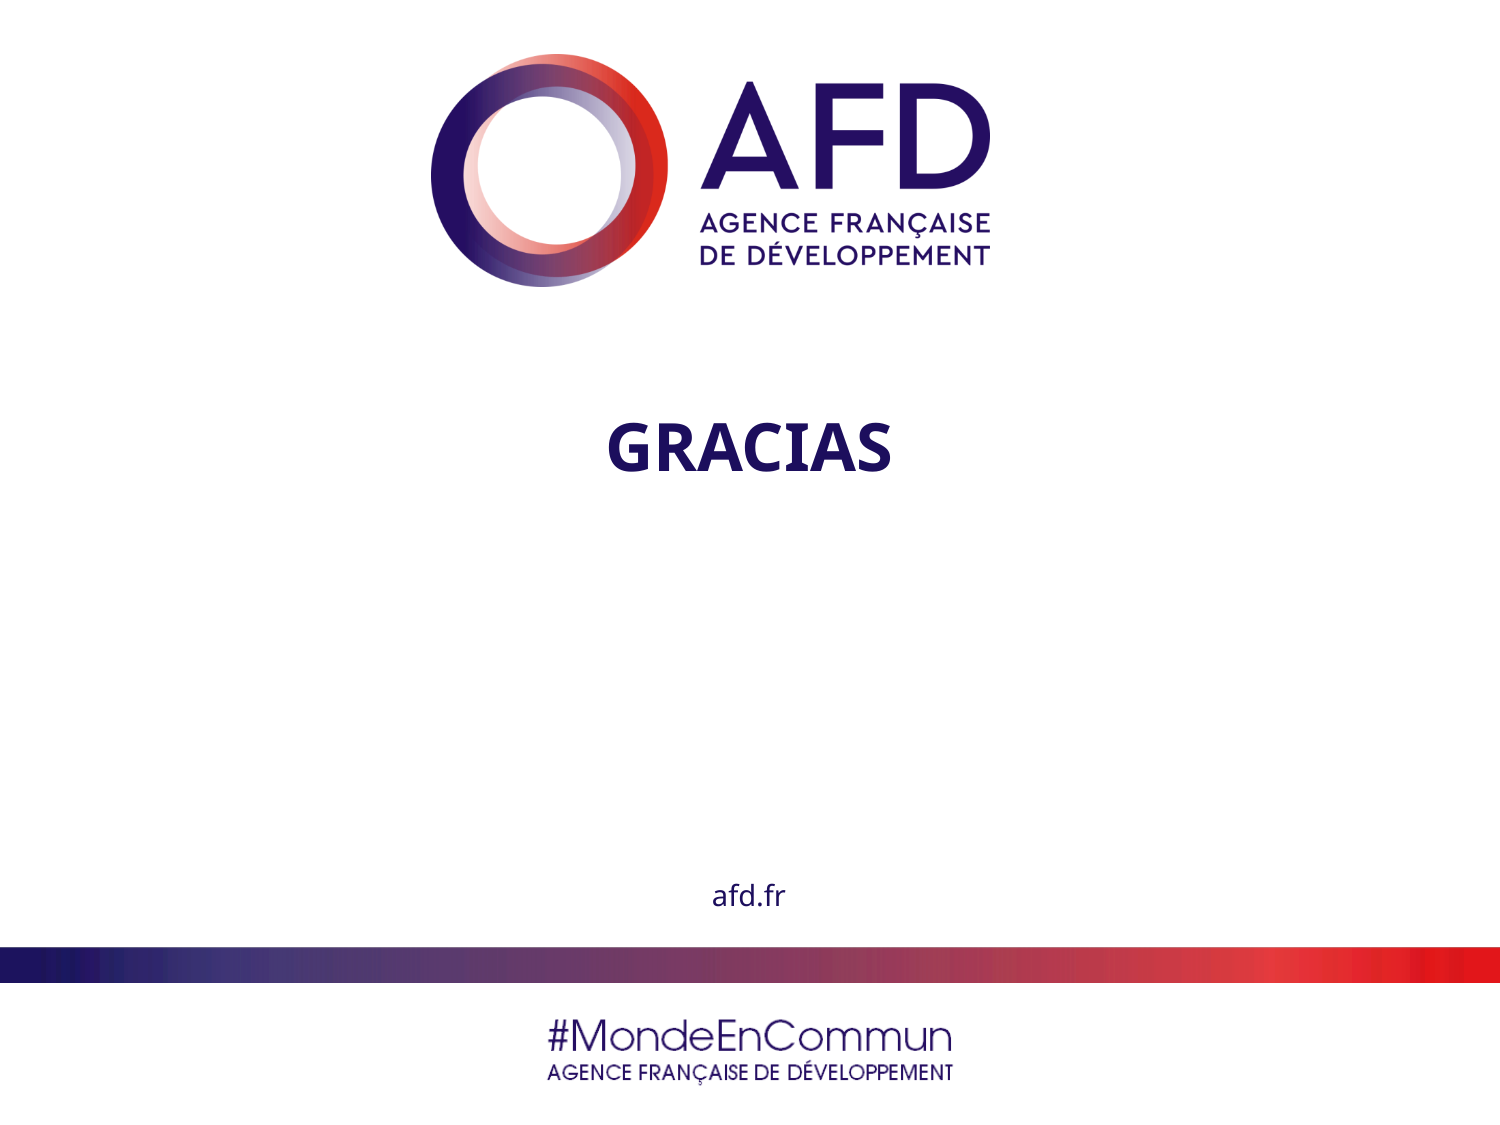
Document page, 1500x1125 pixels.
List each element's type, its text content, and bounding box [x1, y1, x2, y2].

text_box GRACIAS [317, 397, 1181, 503]
picture [431, 54, 990, 287]
picture [0, 934, 1500, 1125]
text_box afd.fr [371, 869, 1126, 920]
